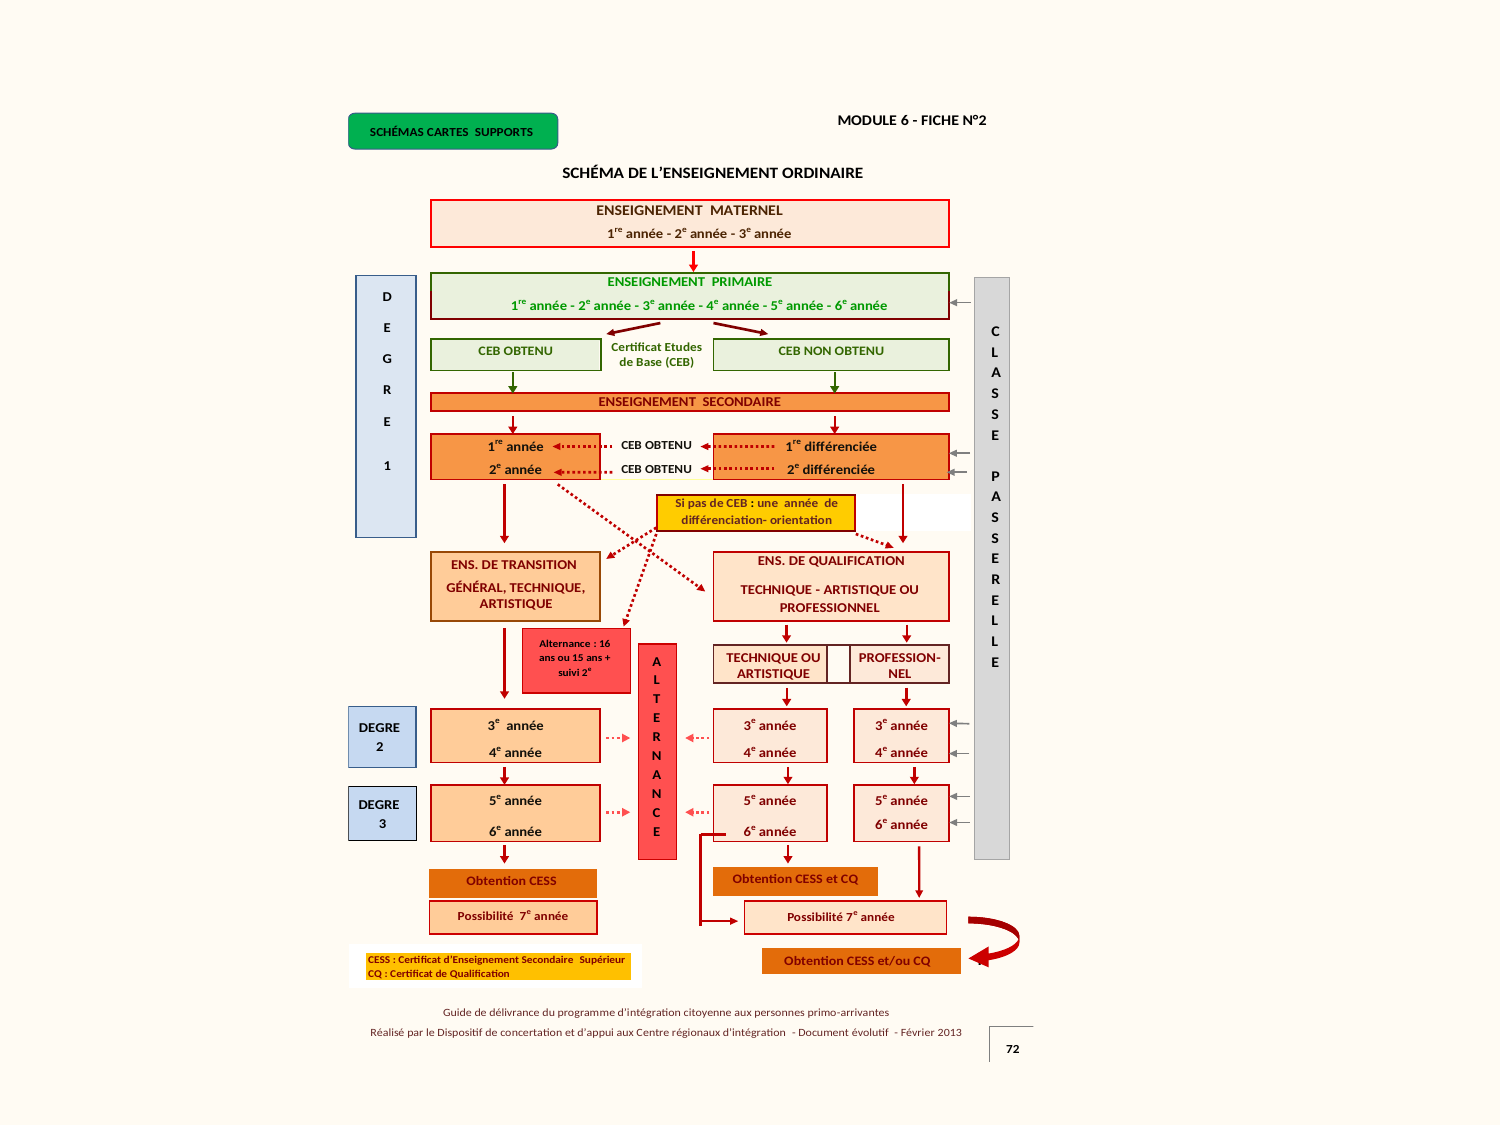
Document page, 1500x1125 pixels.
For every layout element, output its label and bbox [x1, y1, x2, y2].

picture [348, 110, 1034, 1062]
